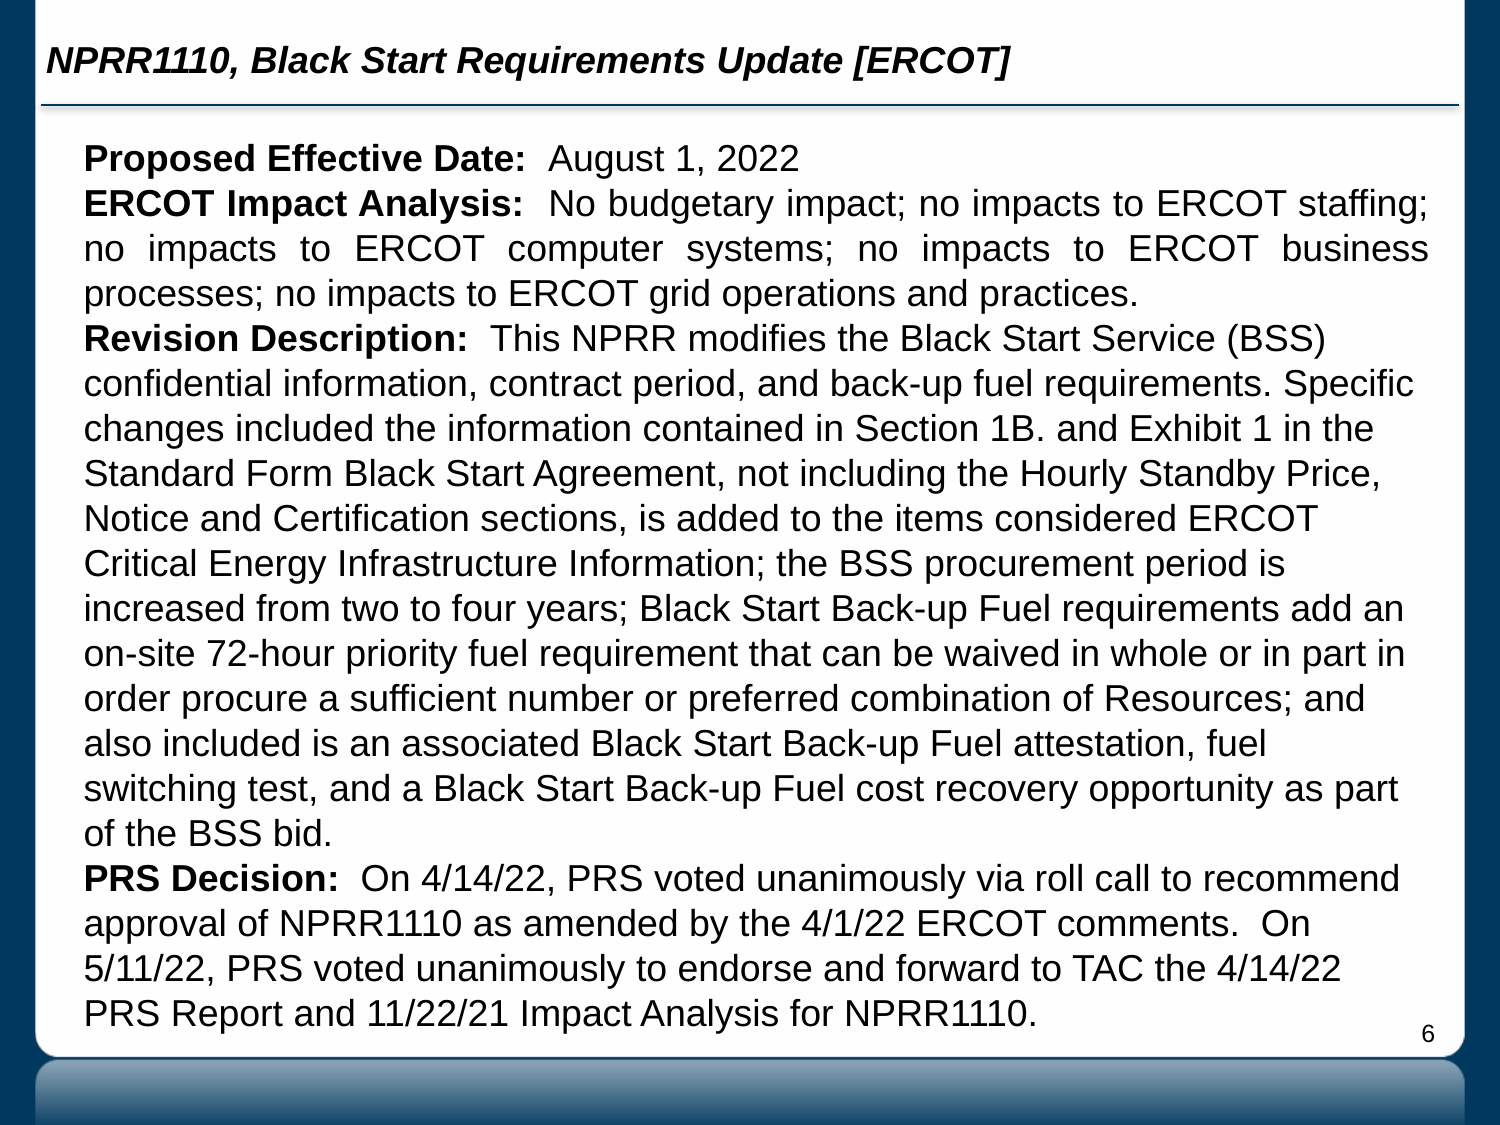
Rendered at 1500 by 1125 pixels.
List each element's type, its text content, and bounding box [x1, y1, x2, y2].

title NPRR1110, Black Start Requirements Update [ERCOT] [31, 20, 1464, 97]
text_box Proposed Effective Date: August 1, 2022 ERCOT Impact Analysis: No budgetary impact; no impacts to ERCOT staffing; no impacts to ERCOT computer systems; no impacts to ERCOT business processes; no impacts to ERCOT grid operations and practices. Revision Description: This NPRR modifies the Black Start Service (BSS) confidential information, contract period, and back-up fuel requirements. Specific changes included the information contained in Section 1B. and Exhibit 1 in the Standard Form Black Start Agreement, not including the Hourly Standby Price, Notice and Certification sections, is added to the items considered ERCOT Critical Energy Infrastructure Information; the BSS procurement period is increased from two to four years; Black Start Back-up Fuel requirements add an on-site 72-hour priority fuel requirement that can be waived in whole or in part in order procure a sufficient number or preferred combination of Resources; and also included is an associated Black Start Back-up Fuel attestation, fuel switching test, and a Black Start Back-up Fuel cost recovery opportunity as part of the BSS bid. PRS Decision: On 4/14/22, PRS voted unanimously via roll call to recommend approval of NPRR1110 as amended by the 4/1/22 ERCOT comments. On 5/11/22, PRS voted unanimously to endorse and forward to TAC the 4/14/22 PRS Report and 11/22/21 Impact Analysis for NPRR1110. [31, 126, 1444, 1042]
picture [35, 0, 1465, 1125]
